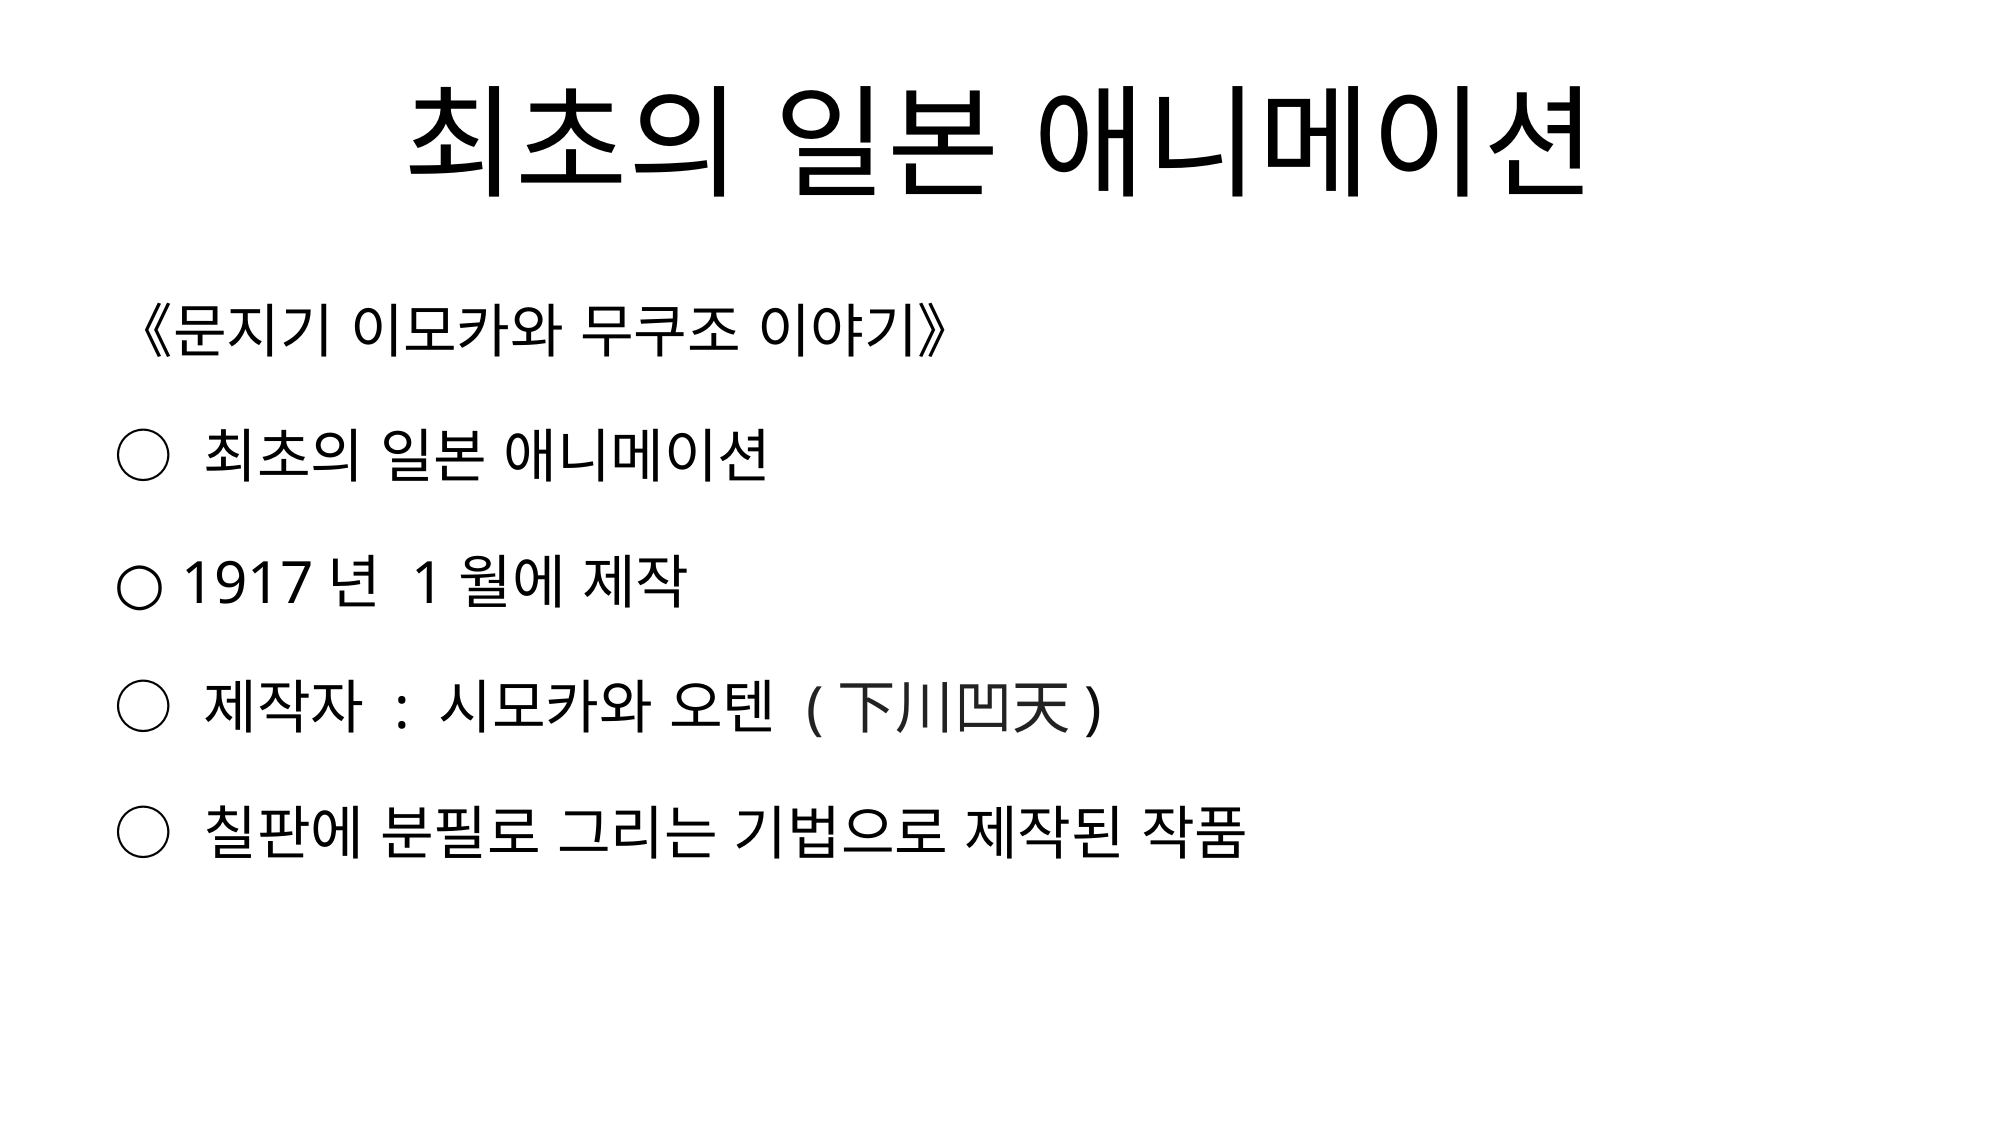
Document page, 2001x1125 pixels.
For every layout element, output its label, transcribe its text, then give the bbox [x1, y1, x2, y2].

title 최초의 일본 애니메이션 [99, 45, 1901, 233]
list 《문지기 이모카와 무쿠조 이야기》 ○ 최초의 일본 애니메이션 ○ 1917년 1월에 제작 ○ 제작자 : 시모카와 오텐 (下川凹天) ○ 칠판에 분필로 그리는 기법으로 제작된 작품 [99, 294, 1901, 1037]
